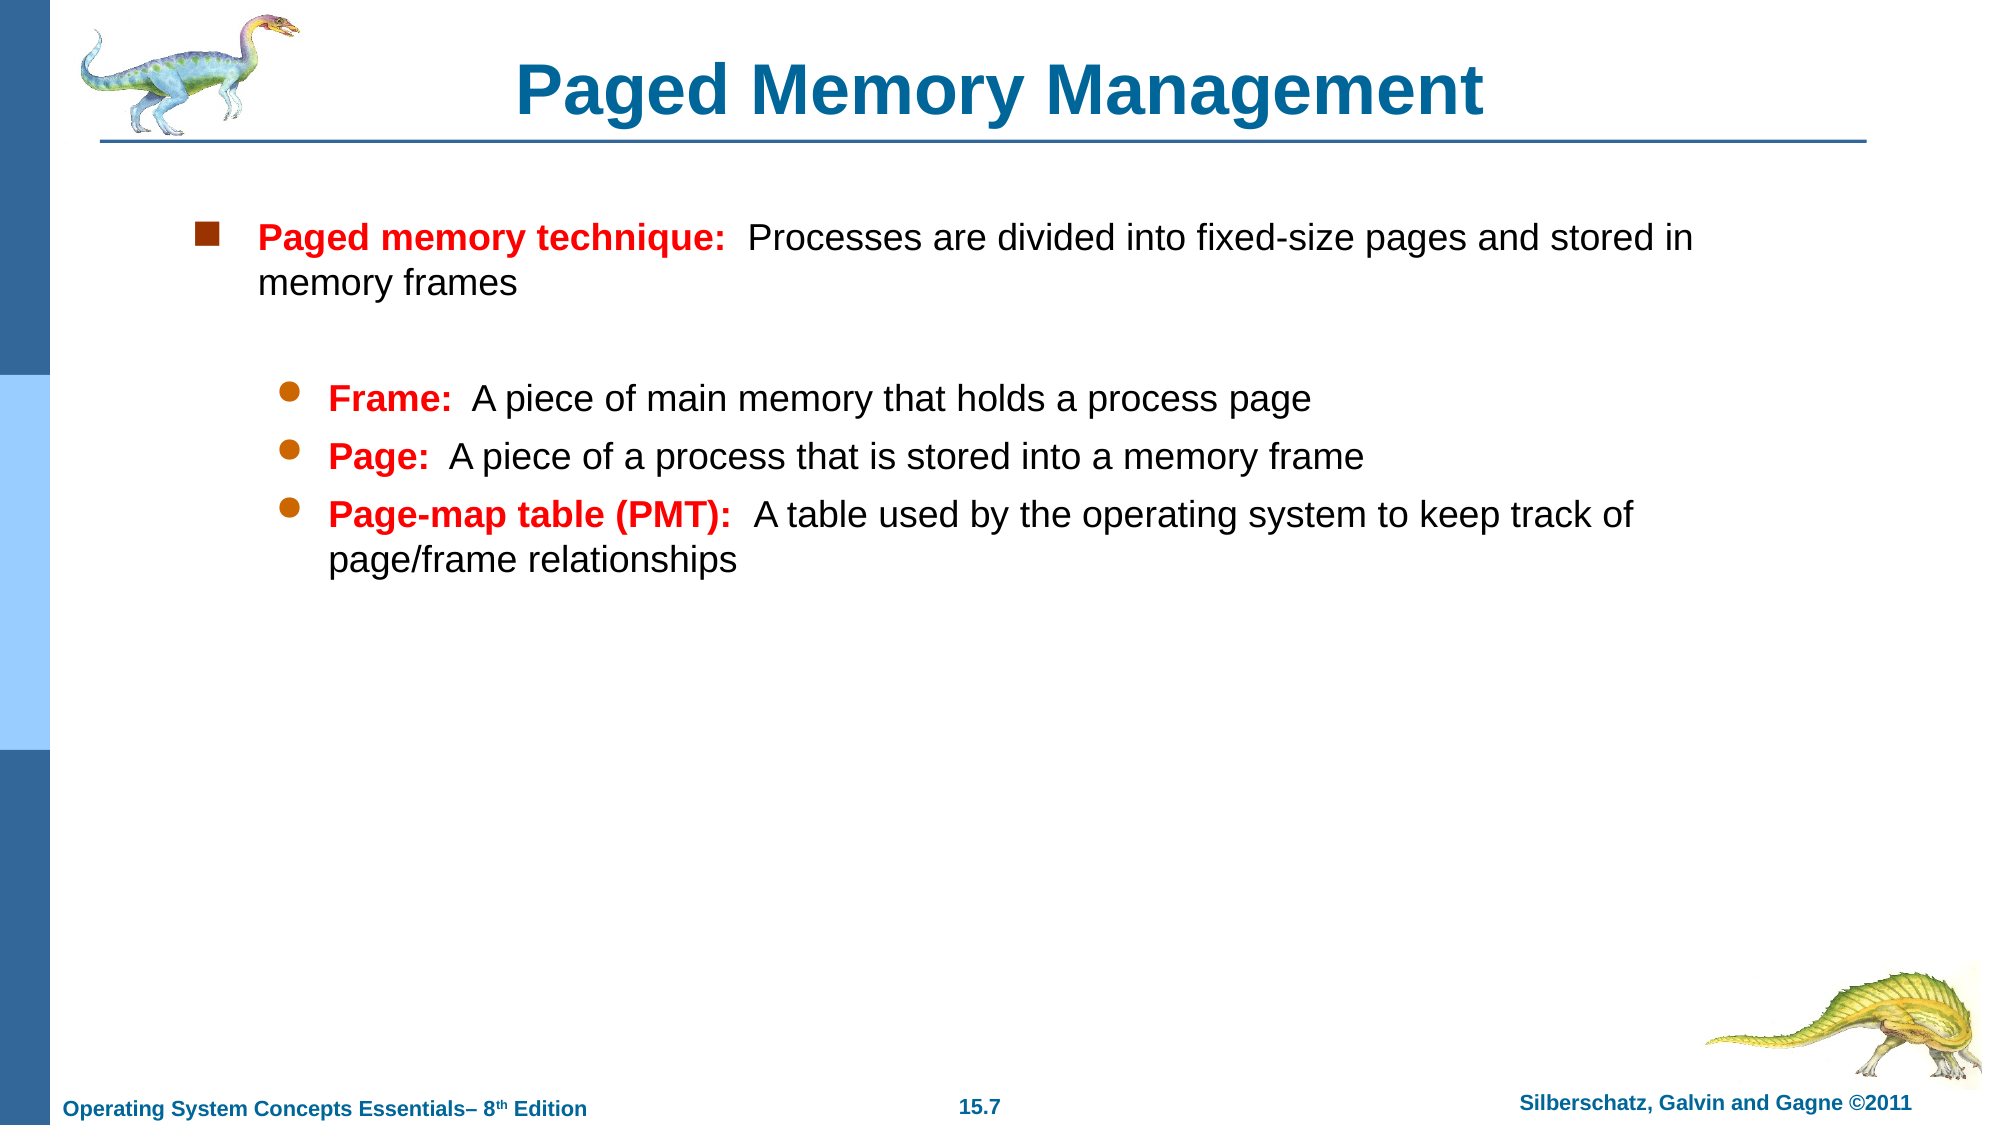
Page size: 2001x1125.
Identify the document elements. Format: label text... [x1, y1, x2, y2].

list Paged memory technique: Processes are divided into fixed-size pages and stored in memory frames Frame: A piece of main memory that holds a process page Page: A piece of a process that is stored into a memory frame Page-map table (PMT): A table used by the operating system to keep track of page/frame relationships [176, 202, 1855, 946]
title Paged Memory Management [99, 45, 1900, 141]
picture [62, 0, 324, 149]
picture [1700, 959, 1982, 1090]
